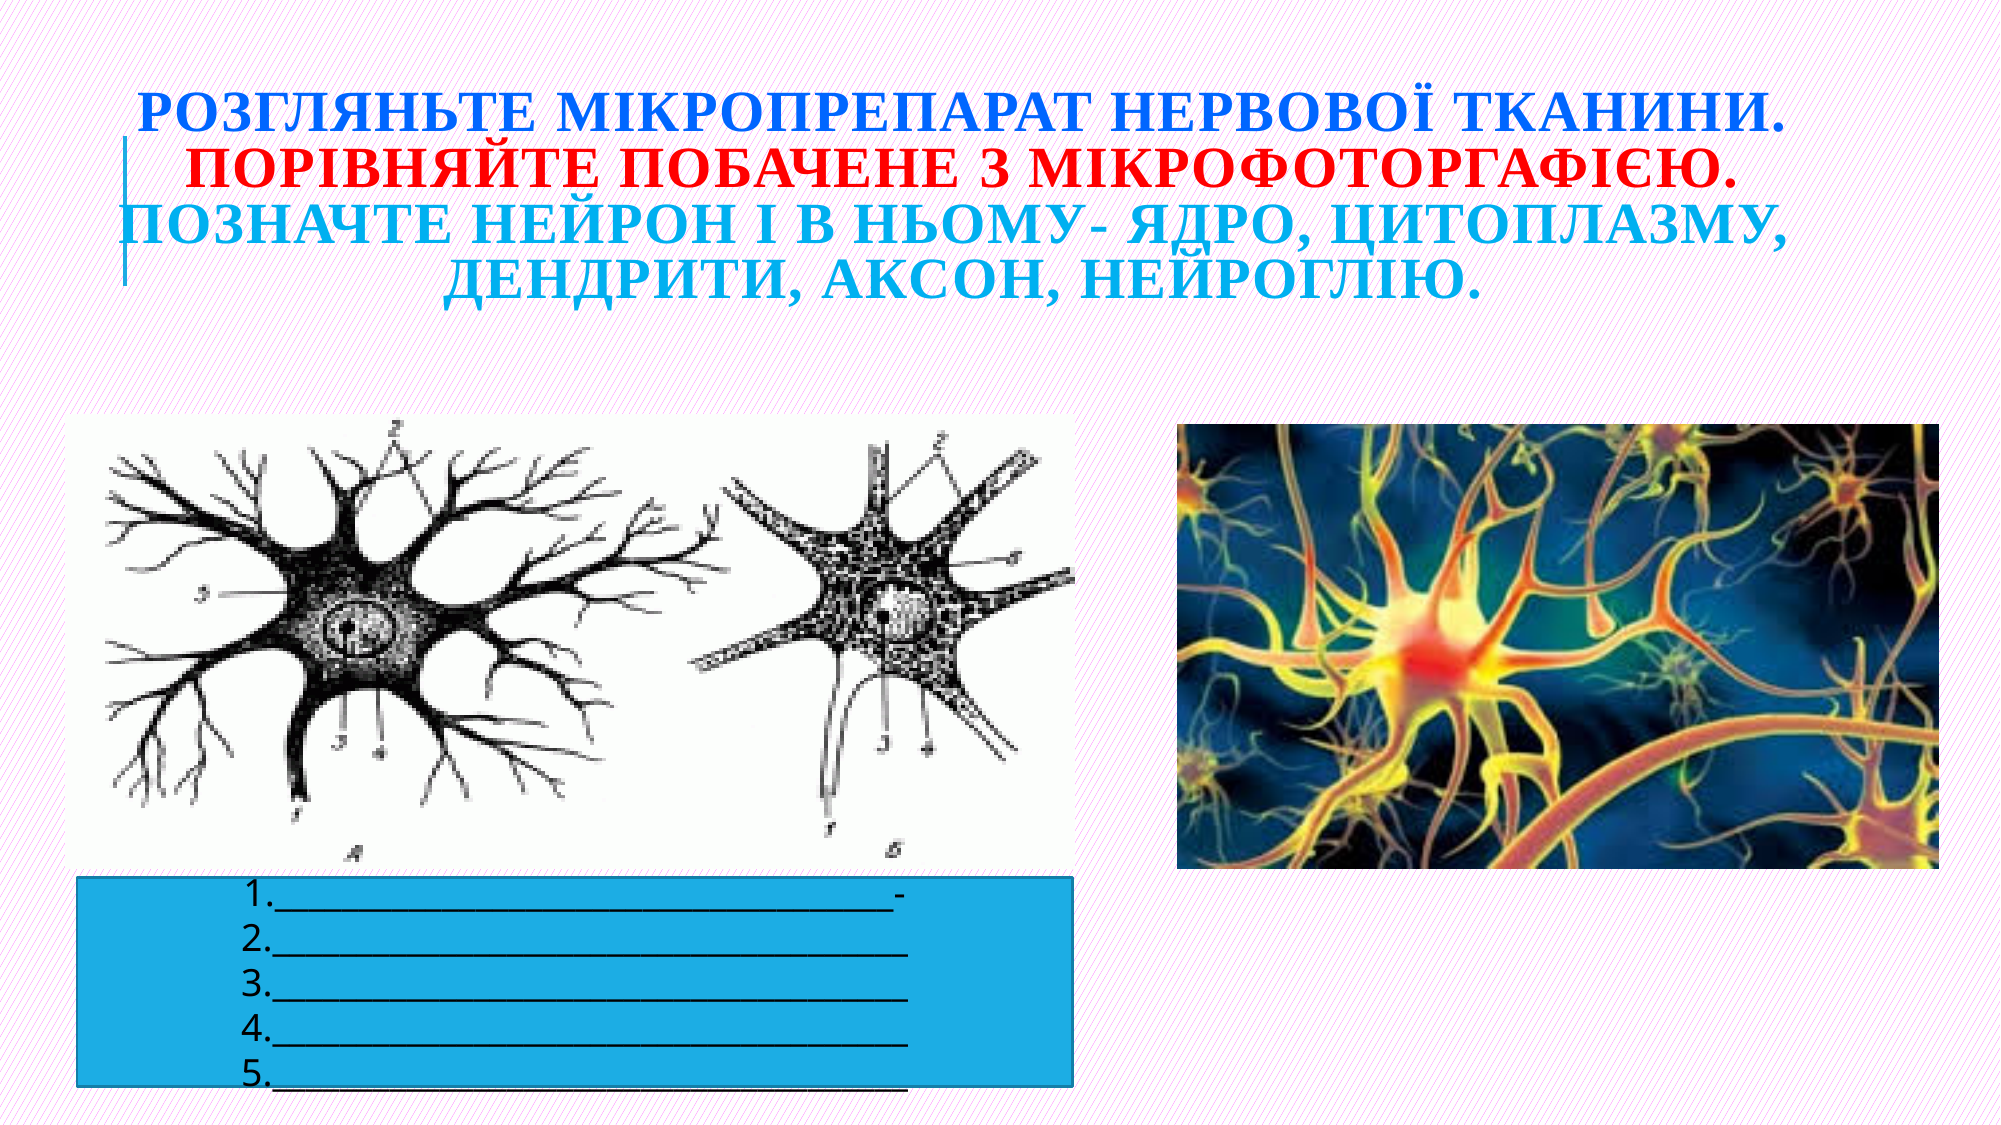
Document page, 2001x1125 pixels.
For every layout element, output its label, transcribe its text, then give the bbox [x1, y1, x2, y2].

title Розгляньте мікропрепарат нервової тканини. Порівняйте побачене з мікрофоторгафією. Позначте нейрон і в ньому- ядро, цитоплазму, дендрити, аксон, нейроглію. [47, 47, 1880, 350]
text_box 1._____________________________________- 2.______________________________________ 3.______________________________________ 4.______________________________________ 5.______________________________________ [76, 876, 1074, 1088]
picture [64, 414, 1076, 869]
picture [1177, 424, 1939, 869]
